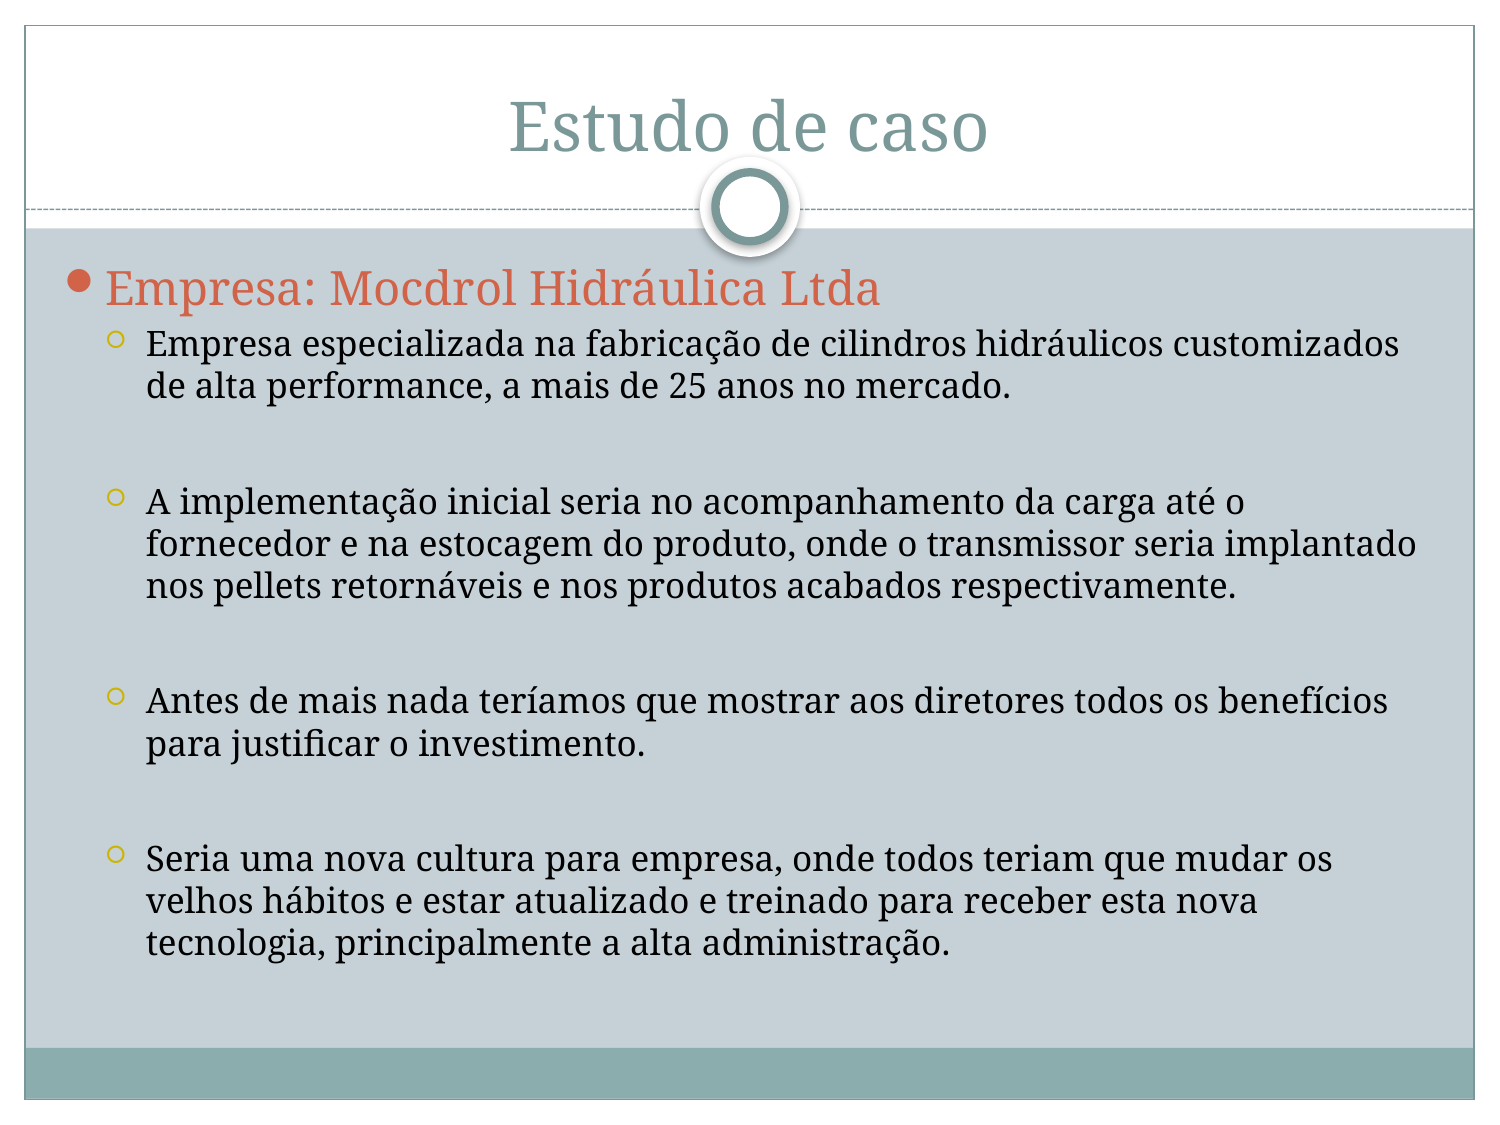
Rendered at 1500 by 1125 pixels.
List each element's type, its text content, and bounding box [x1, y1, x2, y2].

title Estudo de caso [49, 37, 1450, 173]
list Empresa: Mocdrol Hidráulica Ltda Empresa especializada na fabricação de cilindros hidráulicos customizados de alta performance, a mais de 25 anos no mercado. A implementação inicial seria no acompanhamento da carga até o fornecedor e na estocagem do produto, onde o transmissor seria implantado nos pellets retornáveis e nos produtos acabados respectivamente. Antes de mais nada teríamos que mostrar aos diretores todos os benefícios para justificar o investimento. Seria uma nova cultura para empresa, onde todos teriam que mudar os velhos hábitos e estar atualizado e treinado para receber esta nova tecnologia, principalmente a alta administração. [49, 250, 1445, 1001]
